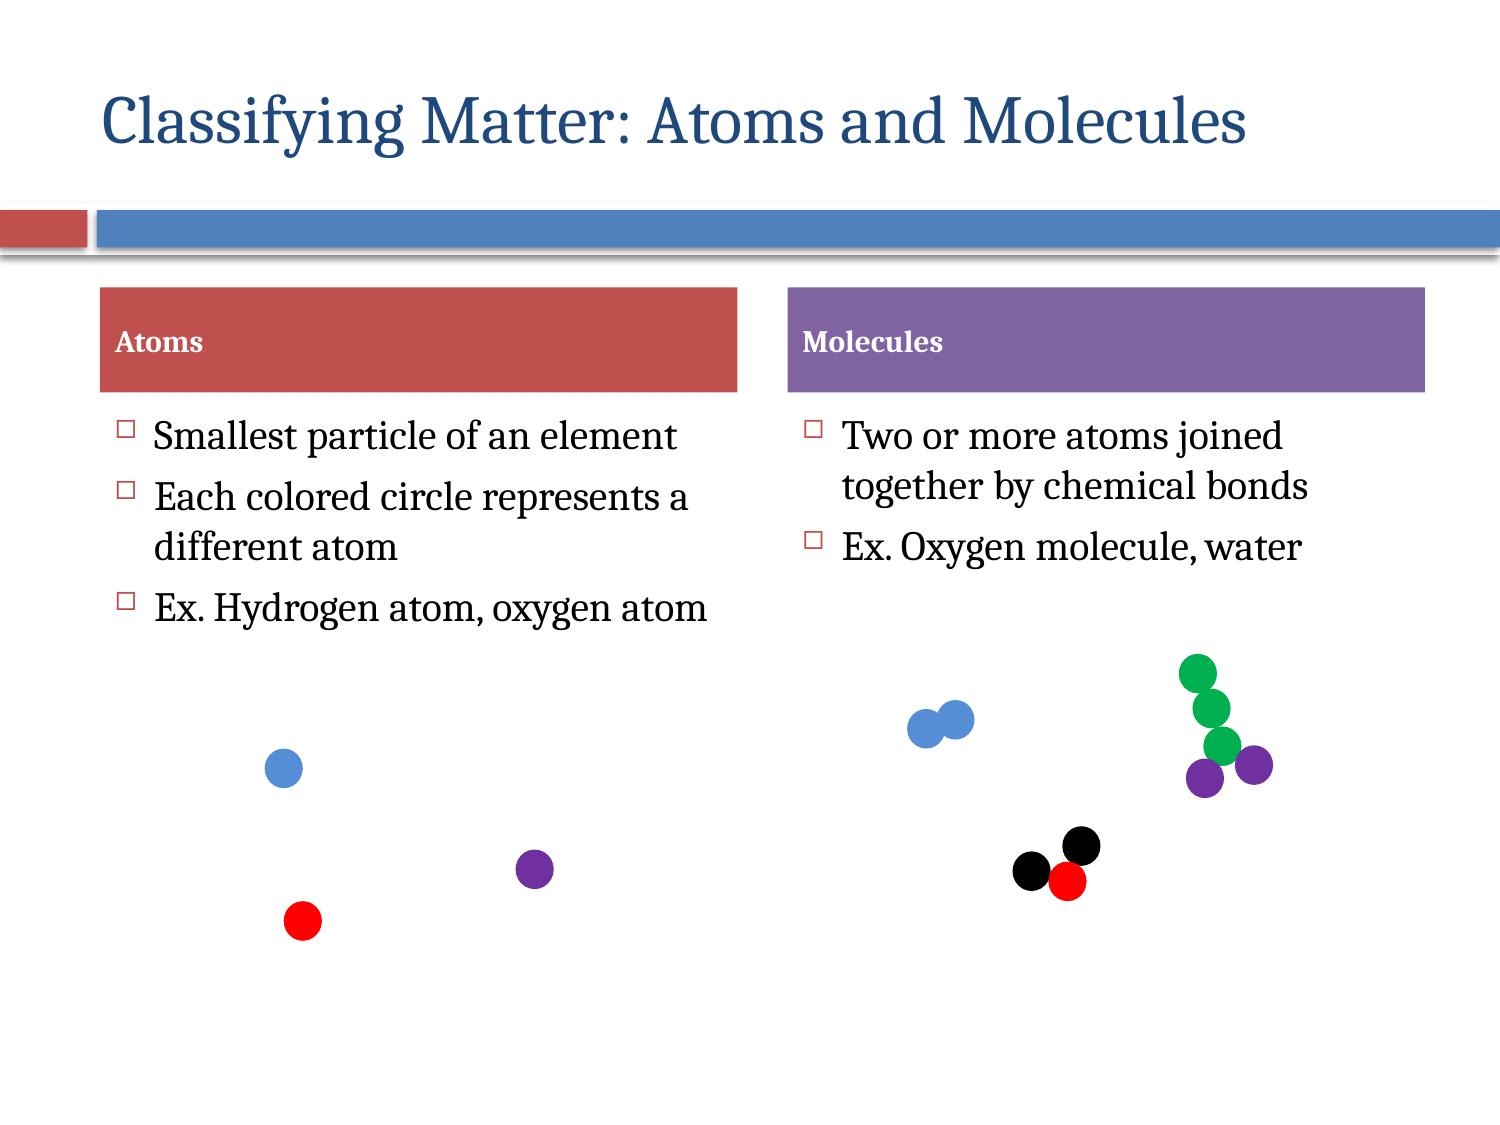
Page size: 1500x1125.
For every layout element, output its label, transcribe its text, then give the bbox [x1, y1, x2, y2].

list Smallest particle of an element Each colored circle represents a different atom Ex. Hydrogen atom, oxygen atom [99, 399, 738, 988]
text_box [1233, 743, 1275, 787]
text_box [1177, 652, 1219, 695]
text_box [1201, 724, 1244, 768]
text_box [1060, 824, 1103, 868]
title Classifying Matter: Atoms and Molecules [87, 44, 1425, 188]
text_box [1046, 860, 1089, 903]
text_box [282, 899, 324, 943]
text_box [1010, 849, 1052, 893]
list Molecules [787, 287, 1425, 393]
text_box [1190, 687, 1233, 730]
list Atoms [99, 287, 738, 393]
list Two or more atoms joined together by chemical bonds Ex. Oxygen molecule, water [787, 399, 1425, 988]
text_box [513, 847, 556, 891]
text_box [905, 707, 945, 751]
text_box [1184, 756, 1226, 800]
text_box [934, 698, 977, 742]
text_box [263, 747, 305, 790]
